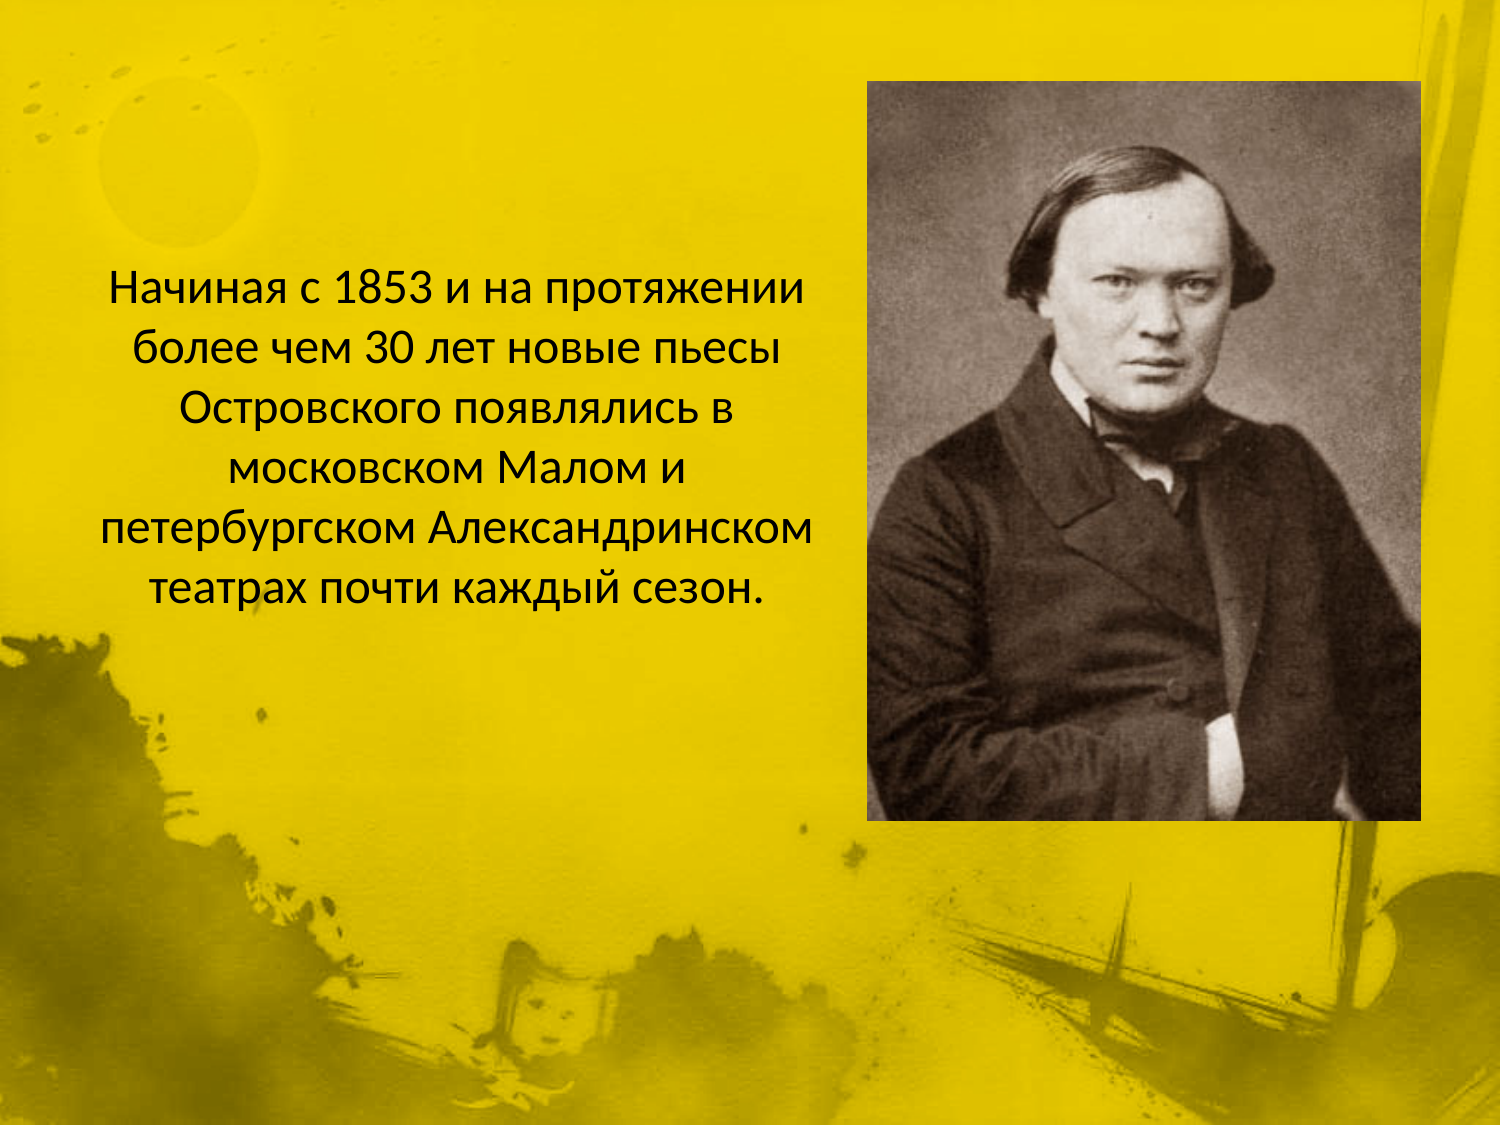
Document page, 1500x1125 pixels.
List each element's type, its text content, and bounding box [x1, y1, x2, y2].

text_box Начиная с 1853 и на протяжении более чем 30 лет новые пьесы Островского появлялись в московском Малом и петербургском Александринском театрах почти каждый сезон. [81, 246, 832, 621]
picture [866, 81, 1422, 821]
